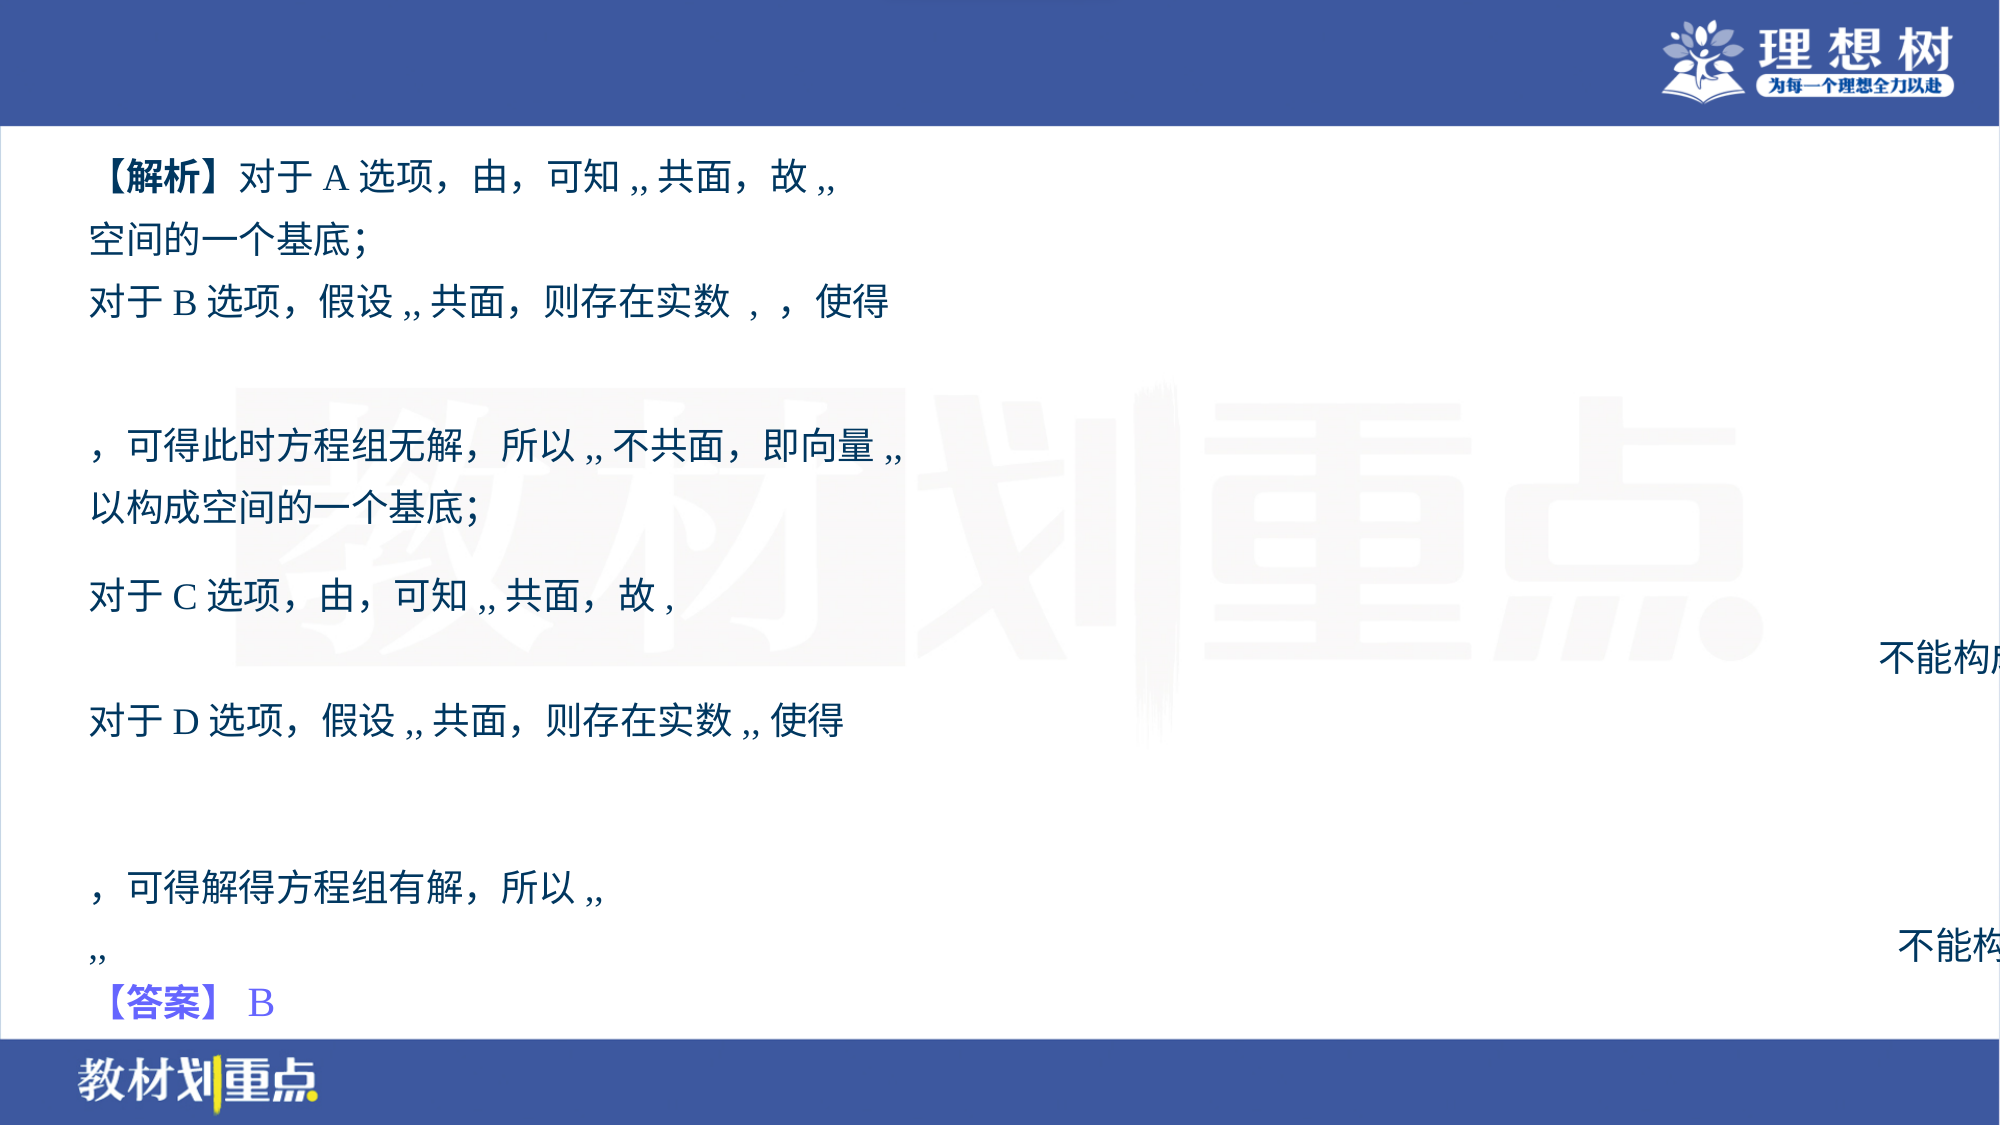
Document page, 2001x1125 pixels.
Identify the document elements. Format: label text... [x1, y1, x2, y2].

picture [0, 0, 2000, 1125]
text_box 【答案】B [88, 958, 1911, 1019]
